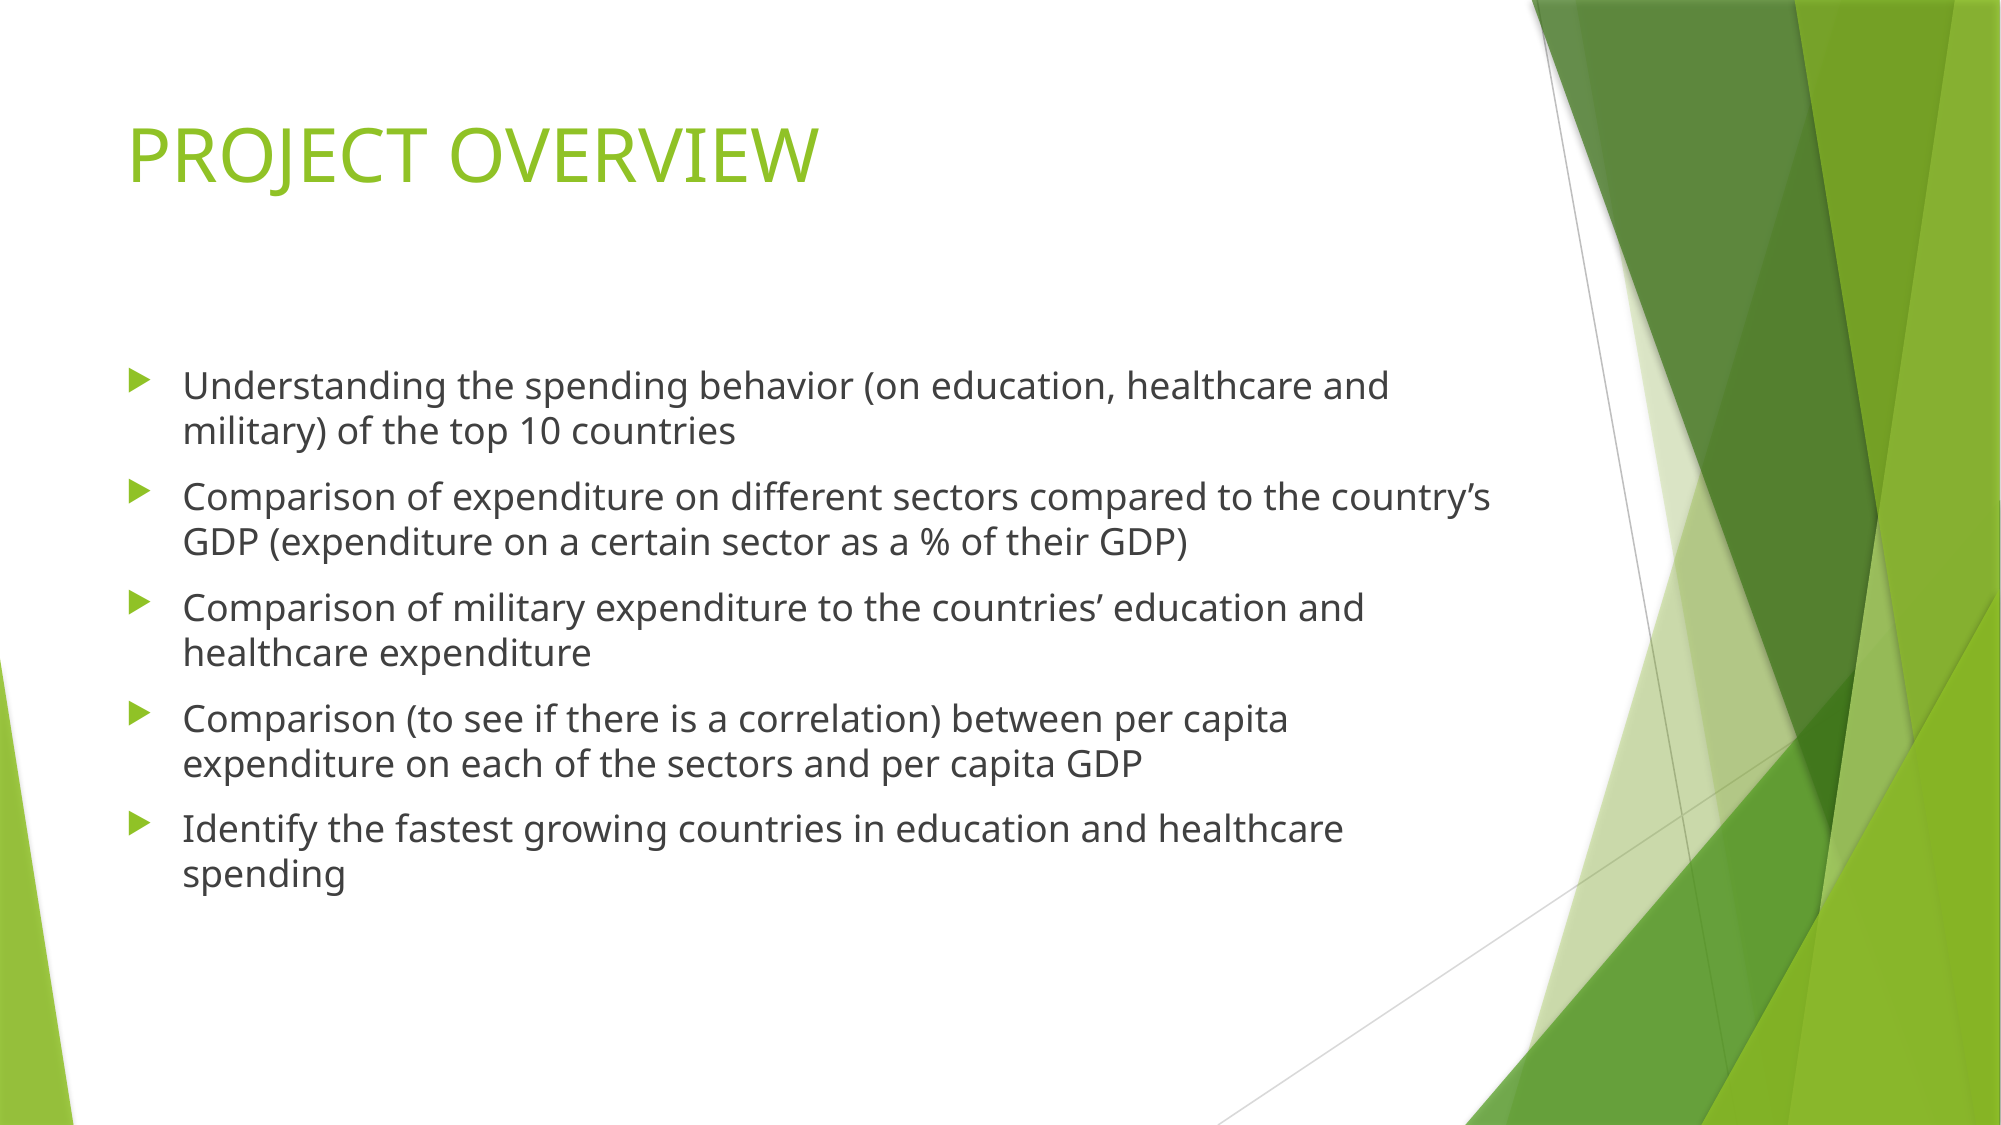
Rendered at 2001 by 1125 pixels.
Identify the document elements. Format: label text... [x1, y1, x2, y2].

list Understanding the spending behavior (on education, healthcare and military) of the top 10 countries Comparison of expenditure on different sectors compared to the country’s GDP (expenditure on a certain sector as a % of their GDP) Comparison of military expenditure to the countries’ education and healthcare expenditure Comparison (to see if there is a correlation) between per capita expenditure on each of the sectors and per capita GDP Identify the fastest growing countries in education and healthcare spending [111, 354, 1522, 992]
title PROJECT OVERVIEW [111, 99, 1522, 317]
